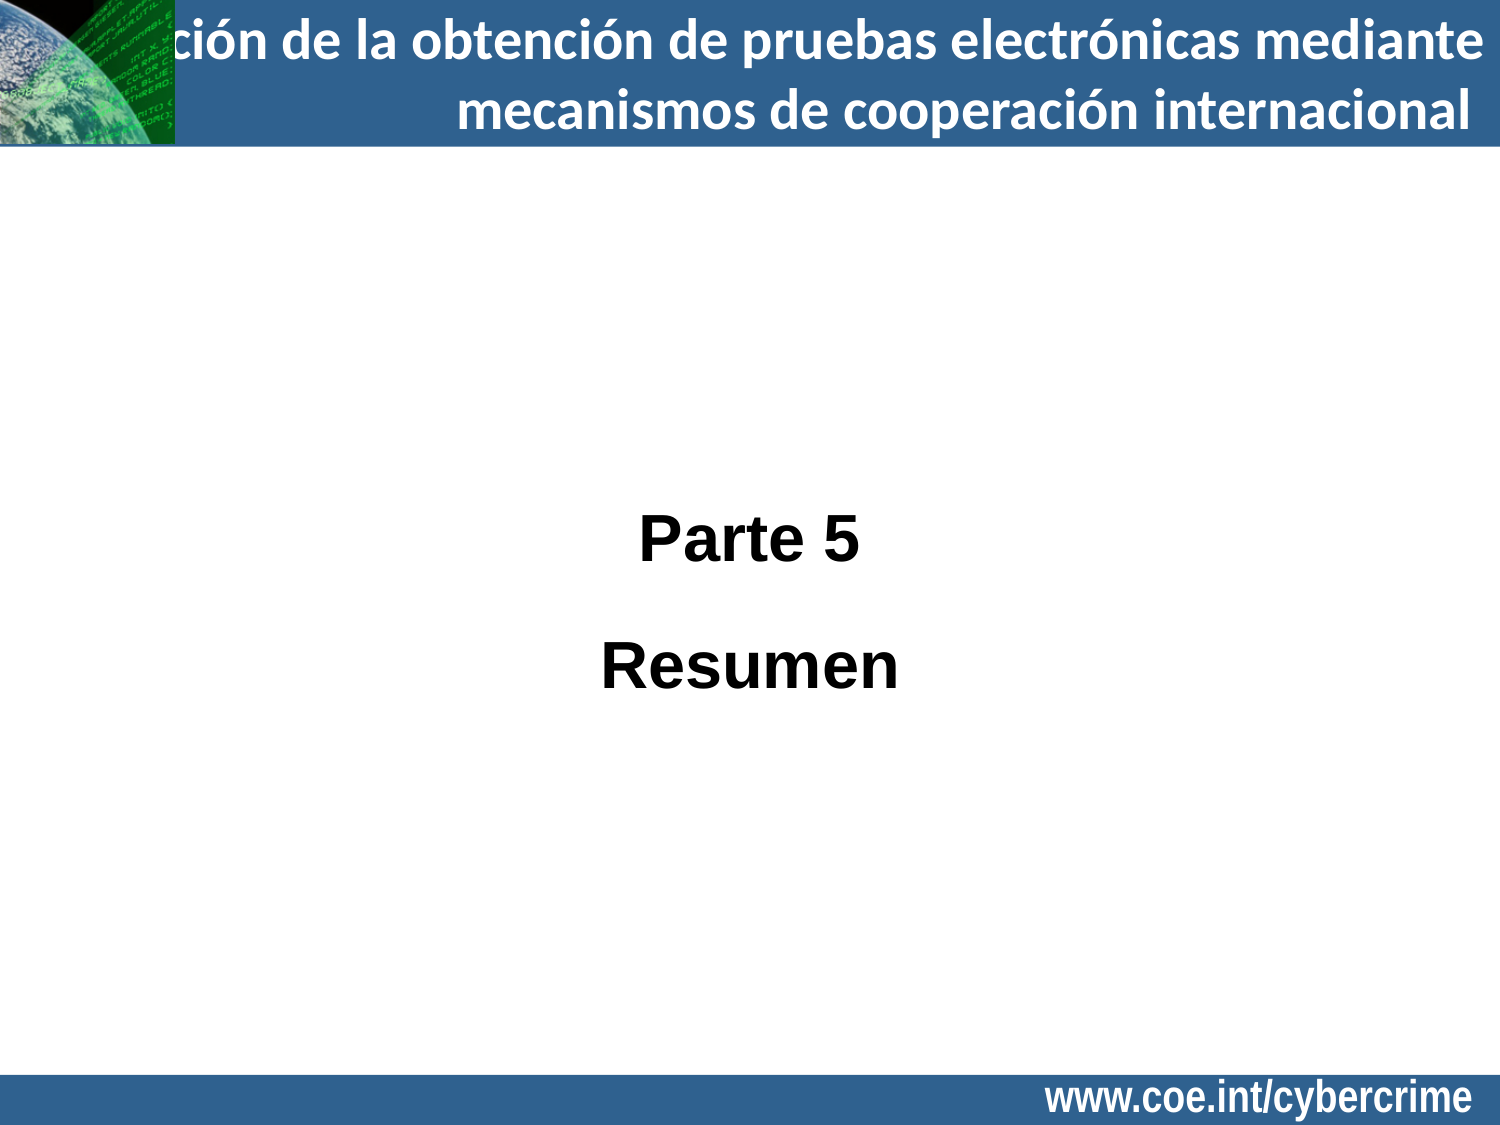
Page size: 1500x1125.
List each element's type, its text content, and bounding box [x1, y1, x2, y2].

text_box Parte 5 Resumen [50, 502, 1450, 710]
text_box www.coe.int/cybercrime [1030, 1059, 1500, 1125]
text_box [0, 1073, 1030, 1125]
picture [0, 0, 175, 144]
text_box Utilización de la obtención de pruebas electrónicas mediante mecanismos de cooperación internacional [177, 0, 1500, 149]
